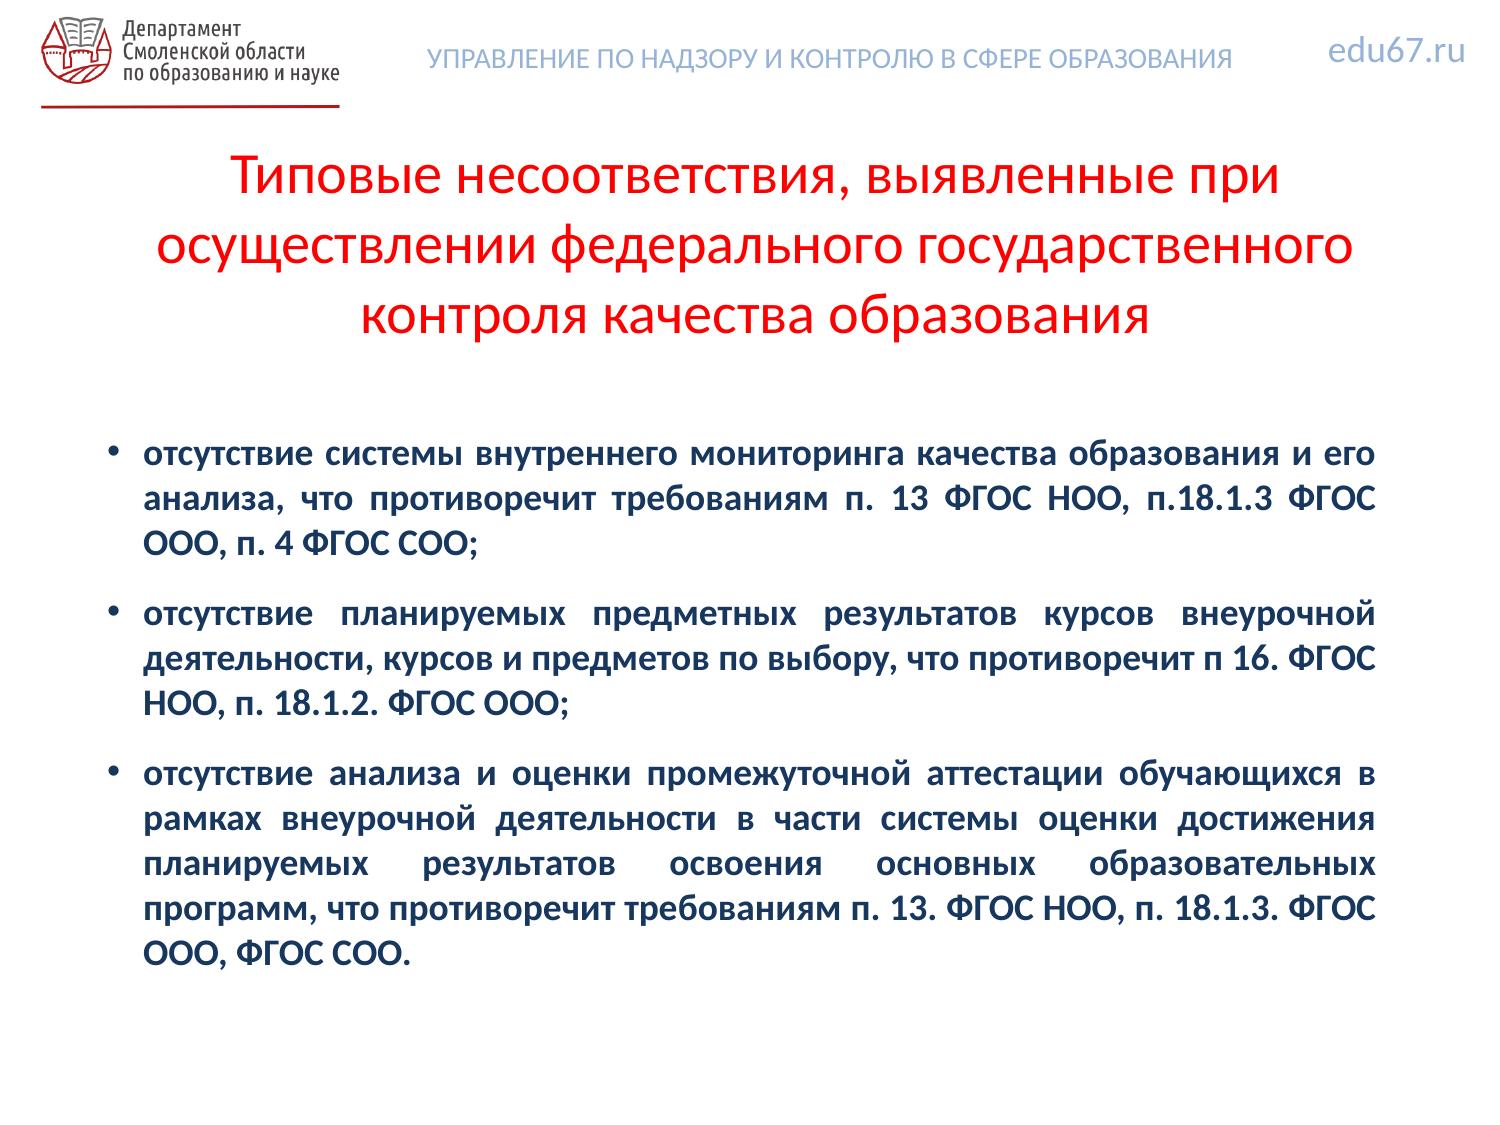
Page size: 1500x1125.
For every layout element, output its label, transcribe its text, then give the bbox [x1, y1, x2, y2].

text_box edu67.ru [1313, 17, 1482, 78]
text_box отсутствие системы внутреннего мониторинга качества образования и его анализа, что противоречит требованиям п. 13 ФГОС НОО, п.18.1.3 ФГОС ООО, п. 4 ФГОС СОО; отсутствие планируемых предметных результатов курсов внеурочной деятельности, курсов и предметов по выбору, что противоречит п 16. ФГОС НОО, п. 18.1.2. ФГОС ООО; отсутствие анализа и оценки промежуточной аттестации обучающихся в рамках внеурочной деятельности в части системы оценки достижения планируемых результатов освоения основных образовательных программ, что противоречит требованиям п. 13. ФГОС НОО, п. 18.1.3. ФГОС ООО, ФГОС СОО. [92, 420, 1392, 981]
text_box УПРАВЛЕНИЕ ПО НАДЗОРУ И КОНТРОЛЮ В СФЕРЕ ОБРАЗОВАНИЯ [385, 32, 1275, 82]
text_box Типовые несоответствия, выявленные при осуществлении федерального государственного контроля качества образования [41, 127, 1471, 353]
picture [36, 14, 349, 123]
